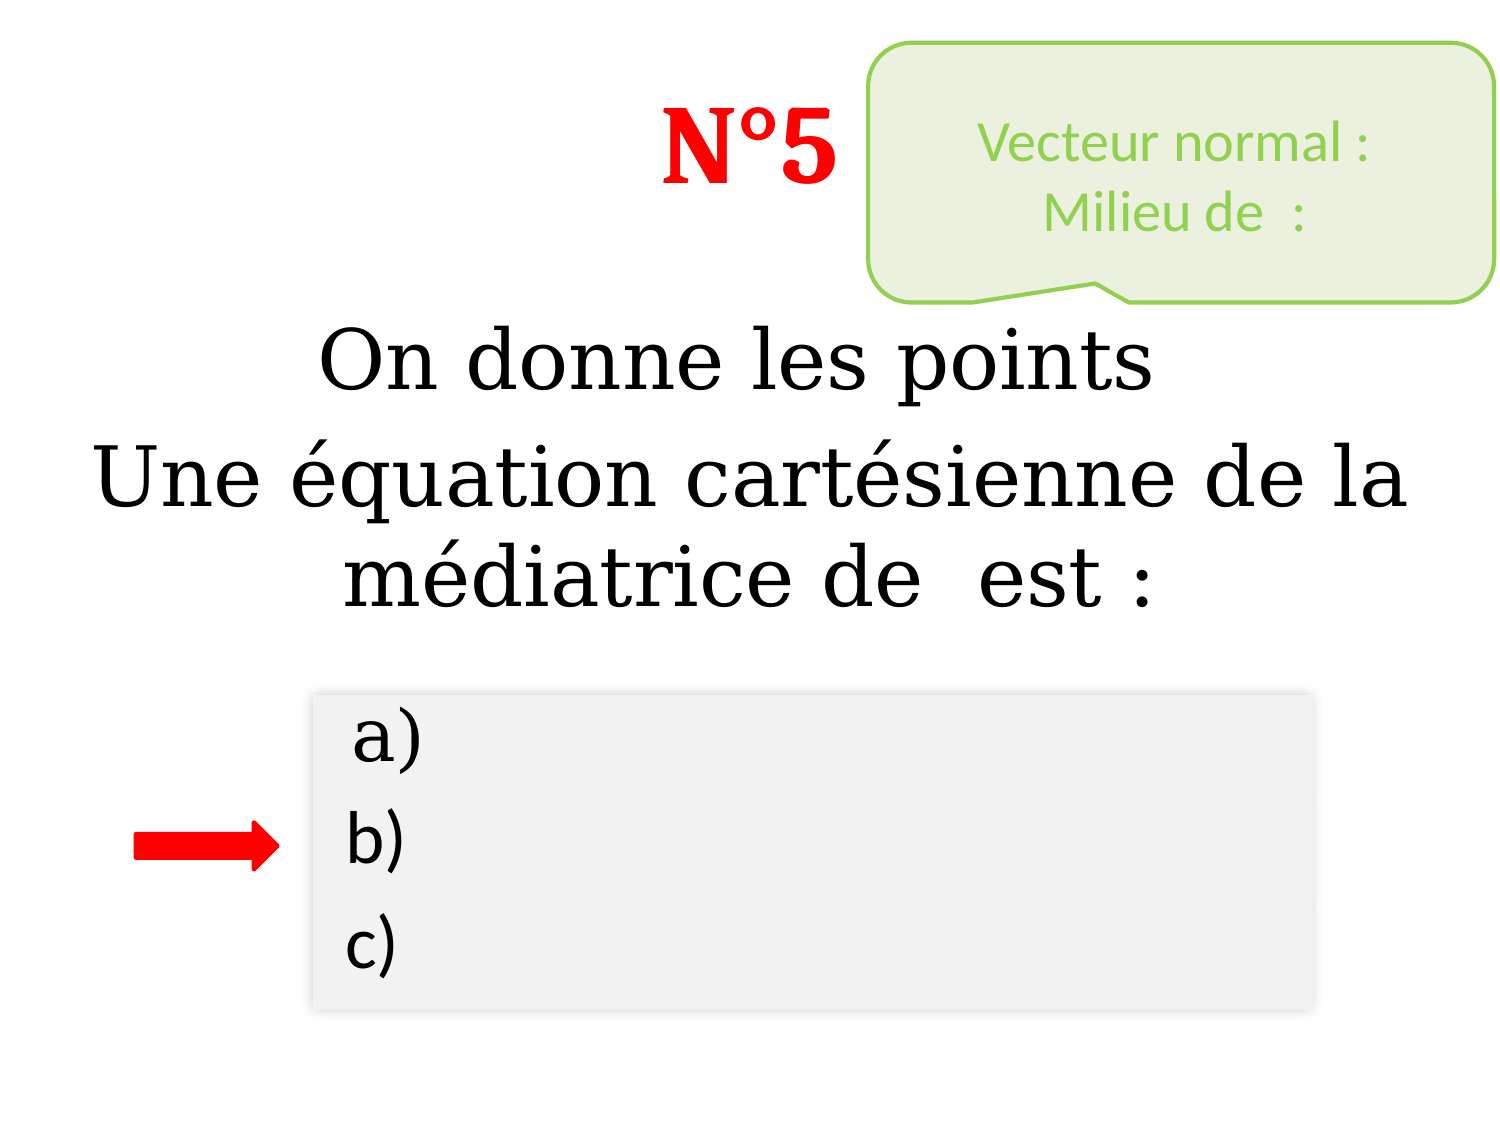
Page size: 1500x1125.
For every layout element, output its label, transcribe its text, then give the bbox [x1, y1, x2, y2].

text_box [133, 820, 280, 872]
text_box N°5 [0, 63, 871, 214]
text_box N°5 [1491, 63, 1500, 214]
